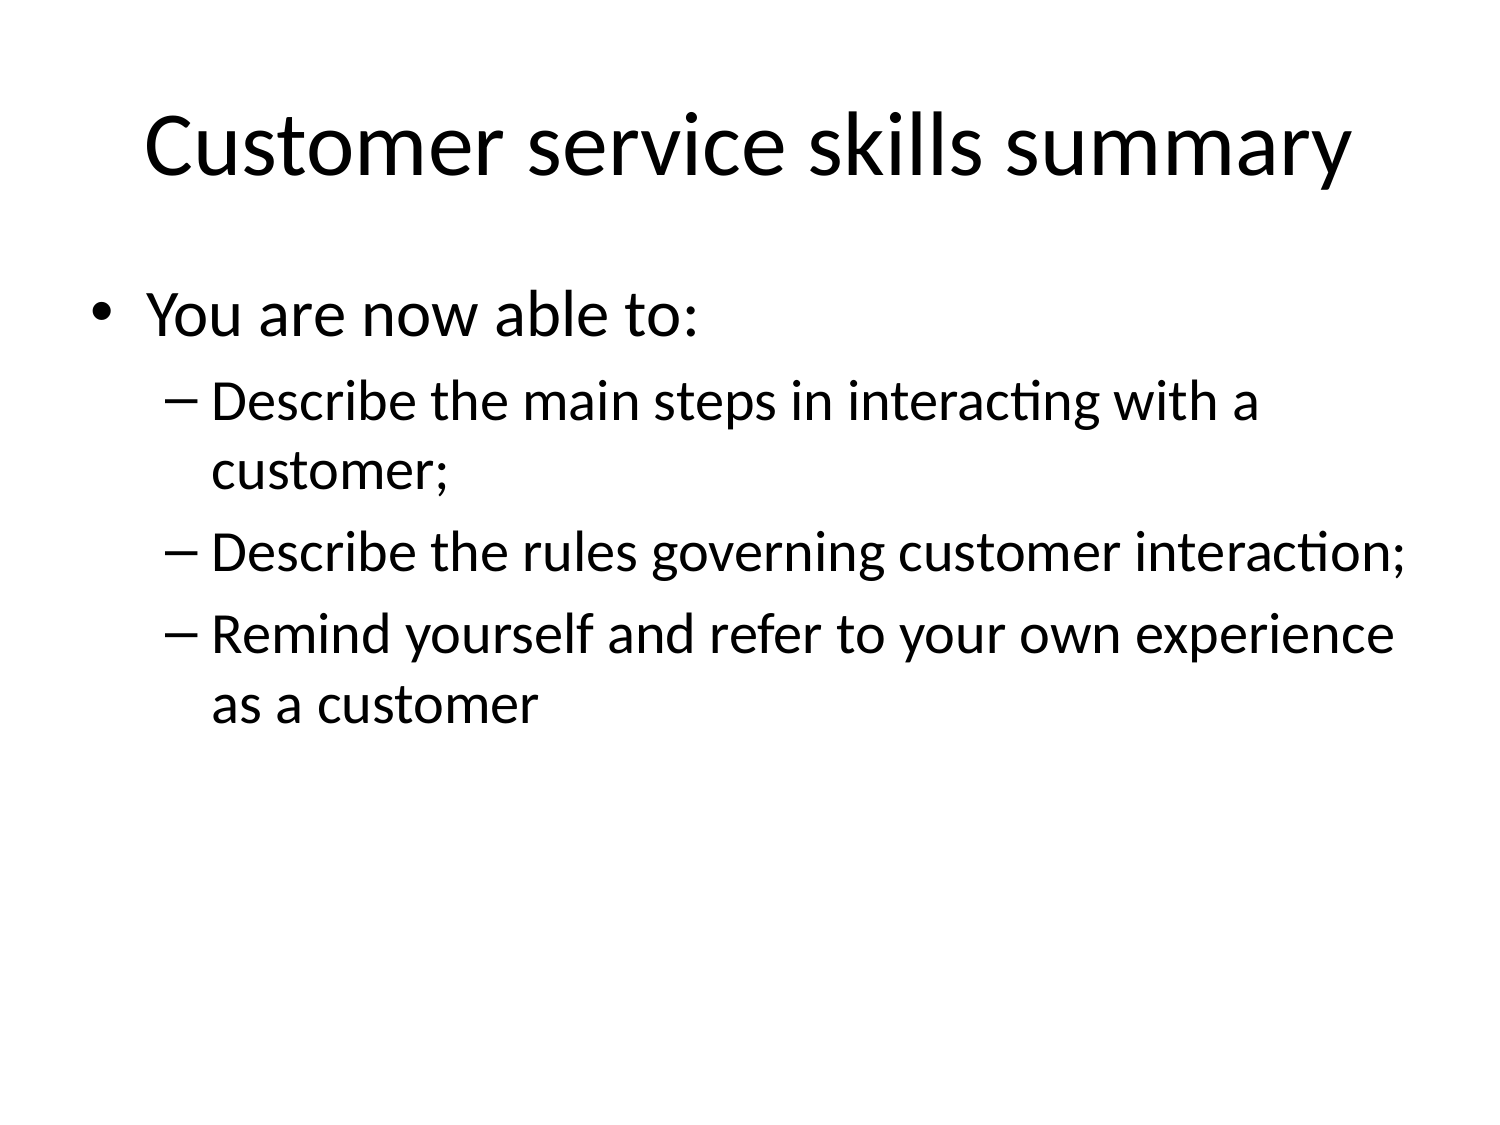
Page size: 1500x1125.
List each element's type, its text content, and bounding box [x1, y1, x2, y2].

title Customer service skills summary [75, 45, 1425, 233]
list You are now able to: Describe the main steps in interacting with a customer; Describe the rules governing customer interaction; Remind yourself and refer to your own experience as a customer [75, 262, 1425, 1005]
